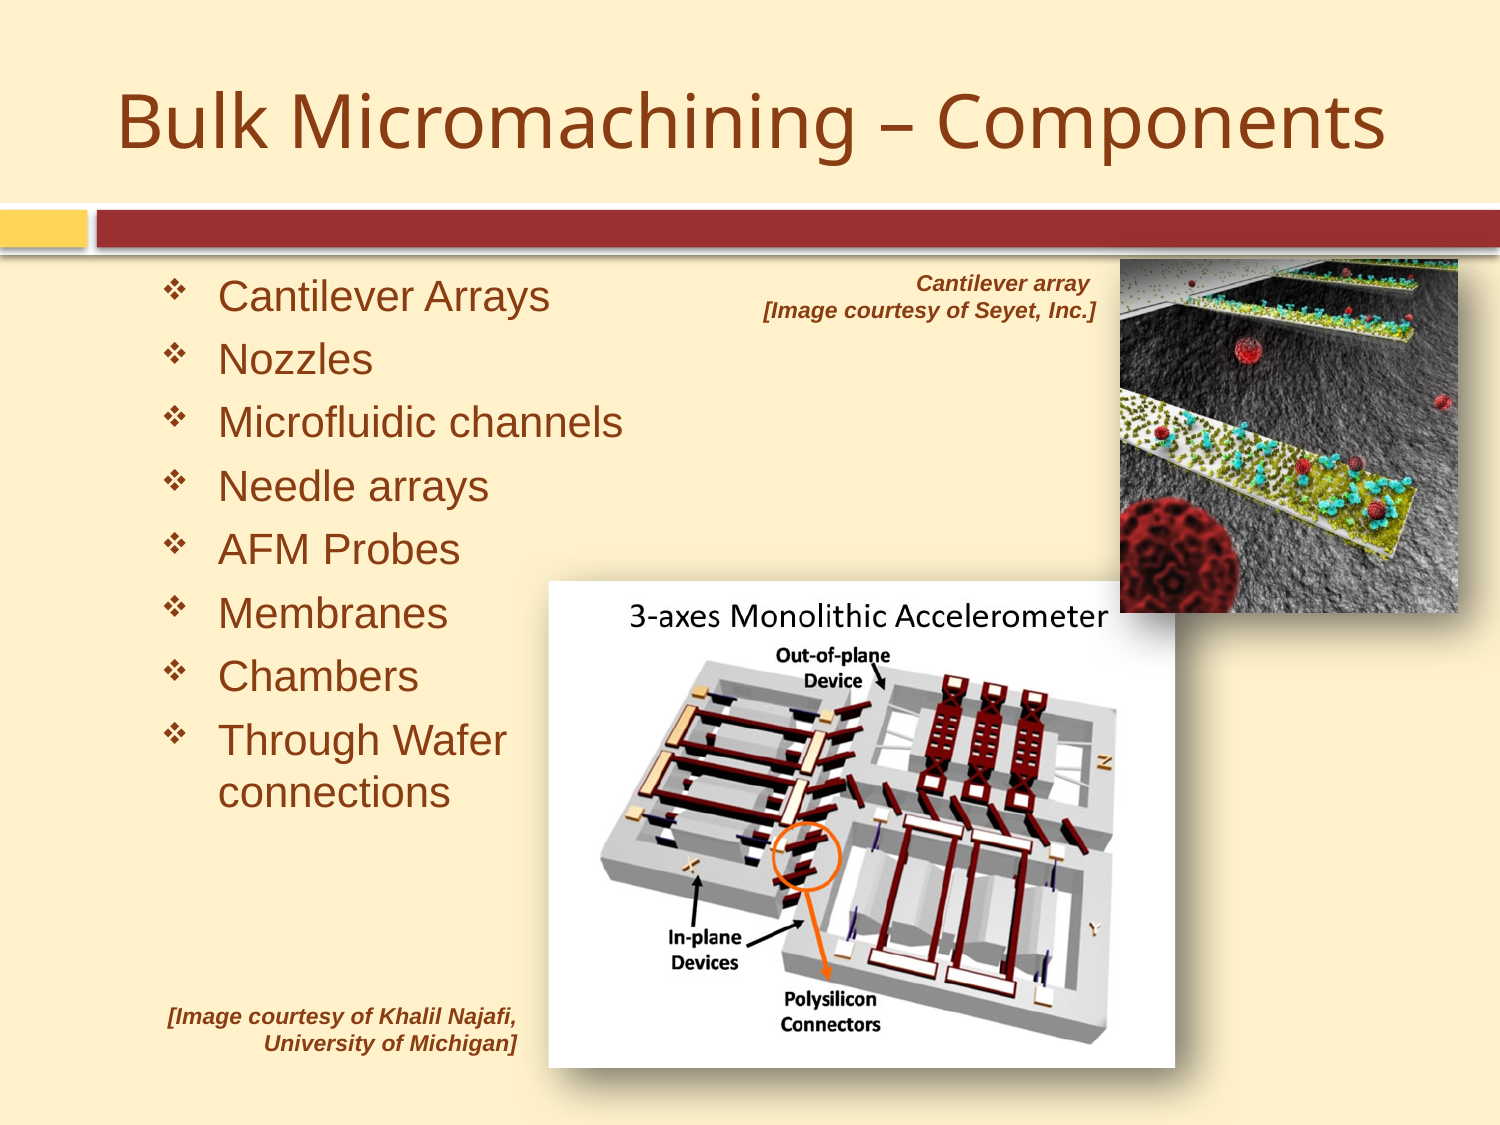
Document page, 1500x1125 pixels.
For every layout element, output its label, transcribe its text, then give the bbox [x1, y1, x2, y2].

text_box Cantilever array [Image courtesy of Seyet, Inc.] [742, 260, 1112, 331]
text_box [Image courtesy of Khalil Najafi, University of Michigan] [138, 994, 533, 1064]
picture [548, 259, 1458, 1069]
title Bulk Micromachining – Components [100, 37, 1438, 200]
list Cantilever Arrays Nozzles Microfluidic channels Needle arrays AFM Probes Membranes Chambers Through Wafer connections [115, 259, 661, 1043]
